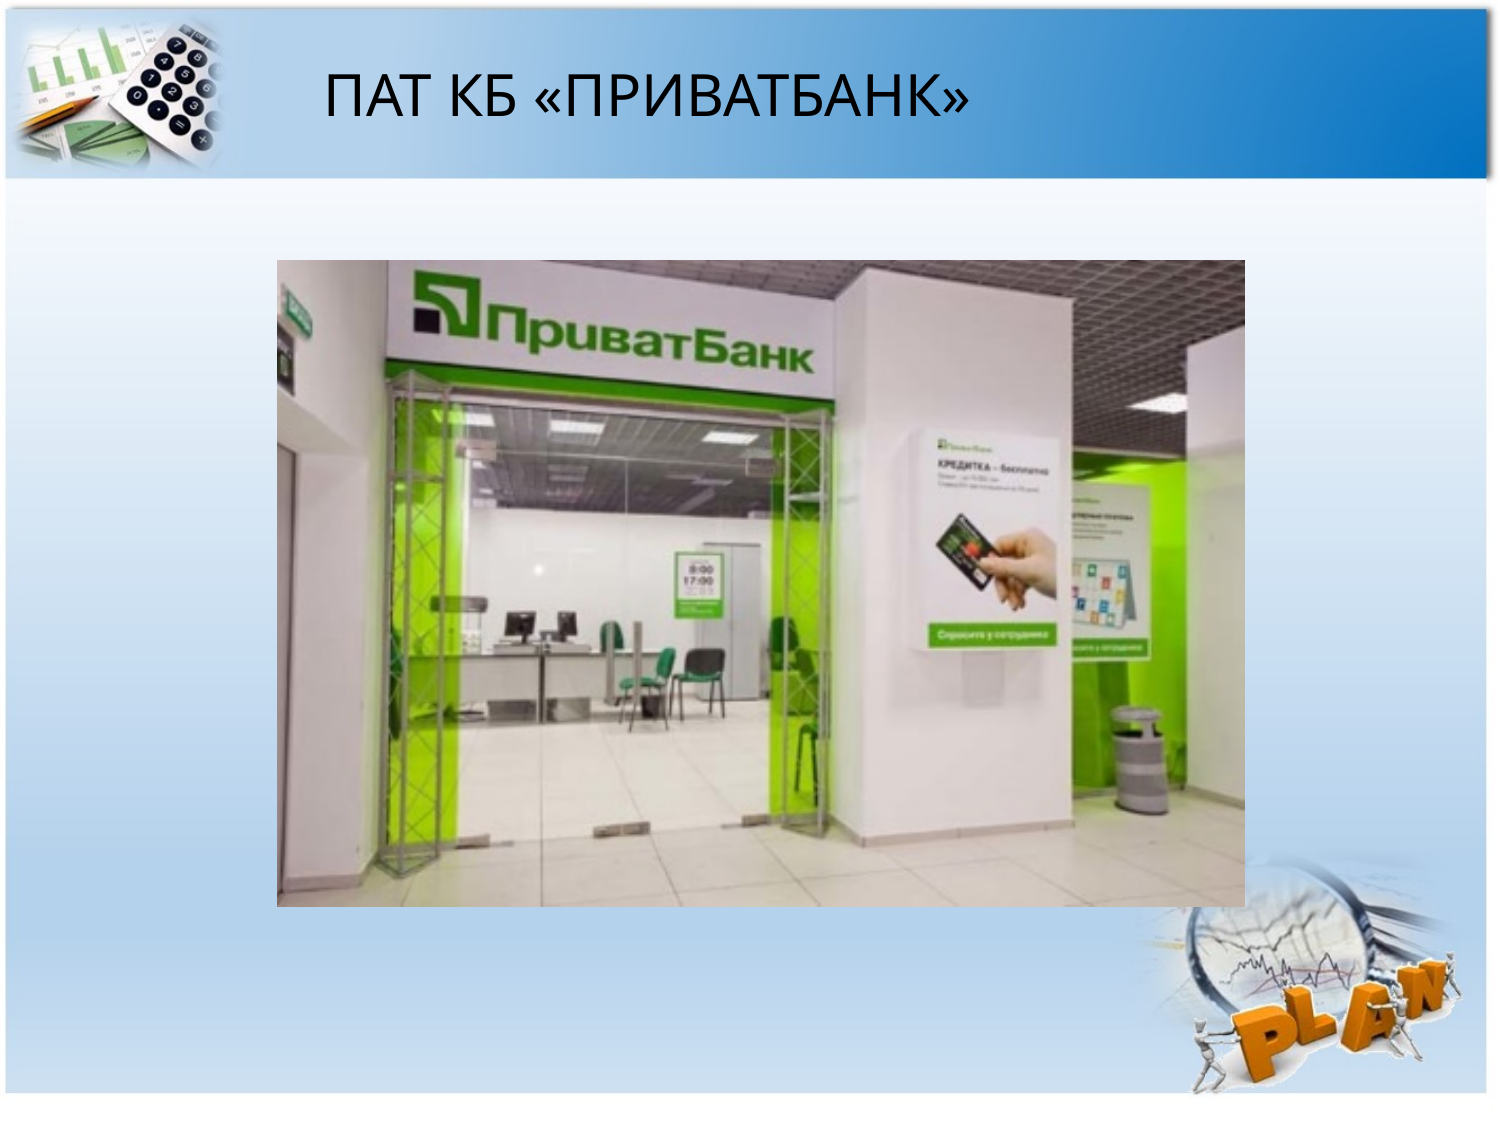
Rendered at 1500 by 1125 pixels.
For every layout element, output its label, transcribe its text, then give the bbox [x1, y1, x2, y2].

text_box ПАТ КБ «ПРИВАТБАНК» [308, 50, 1455, 136]
picture [0, 0, 1500, 1125]
